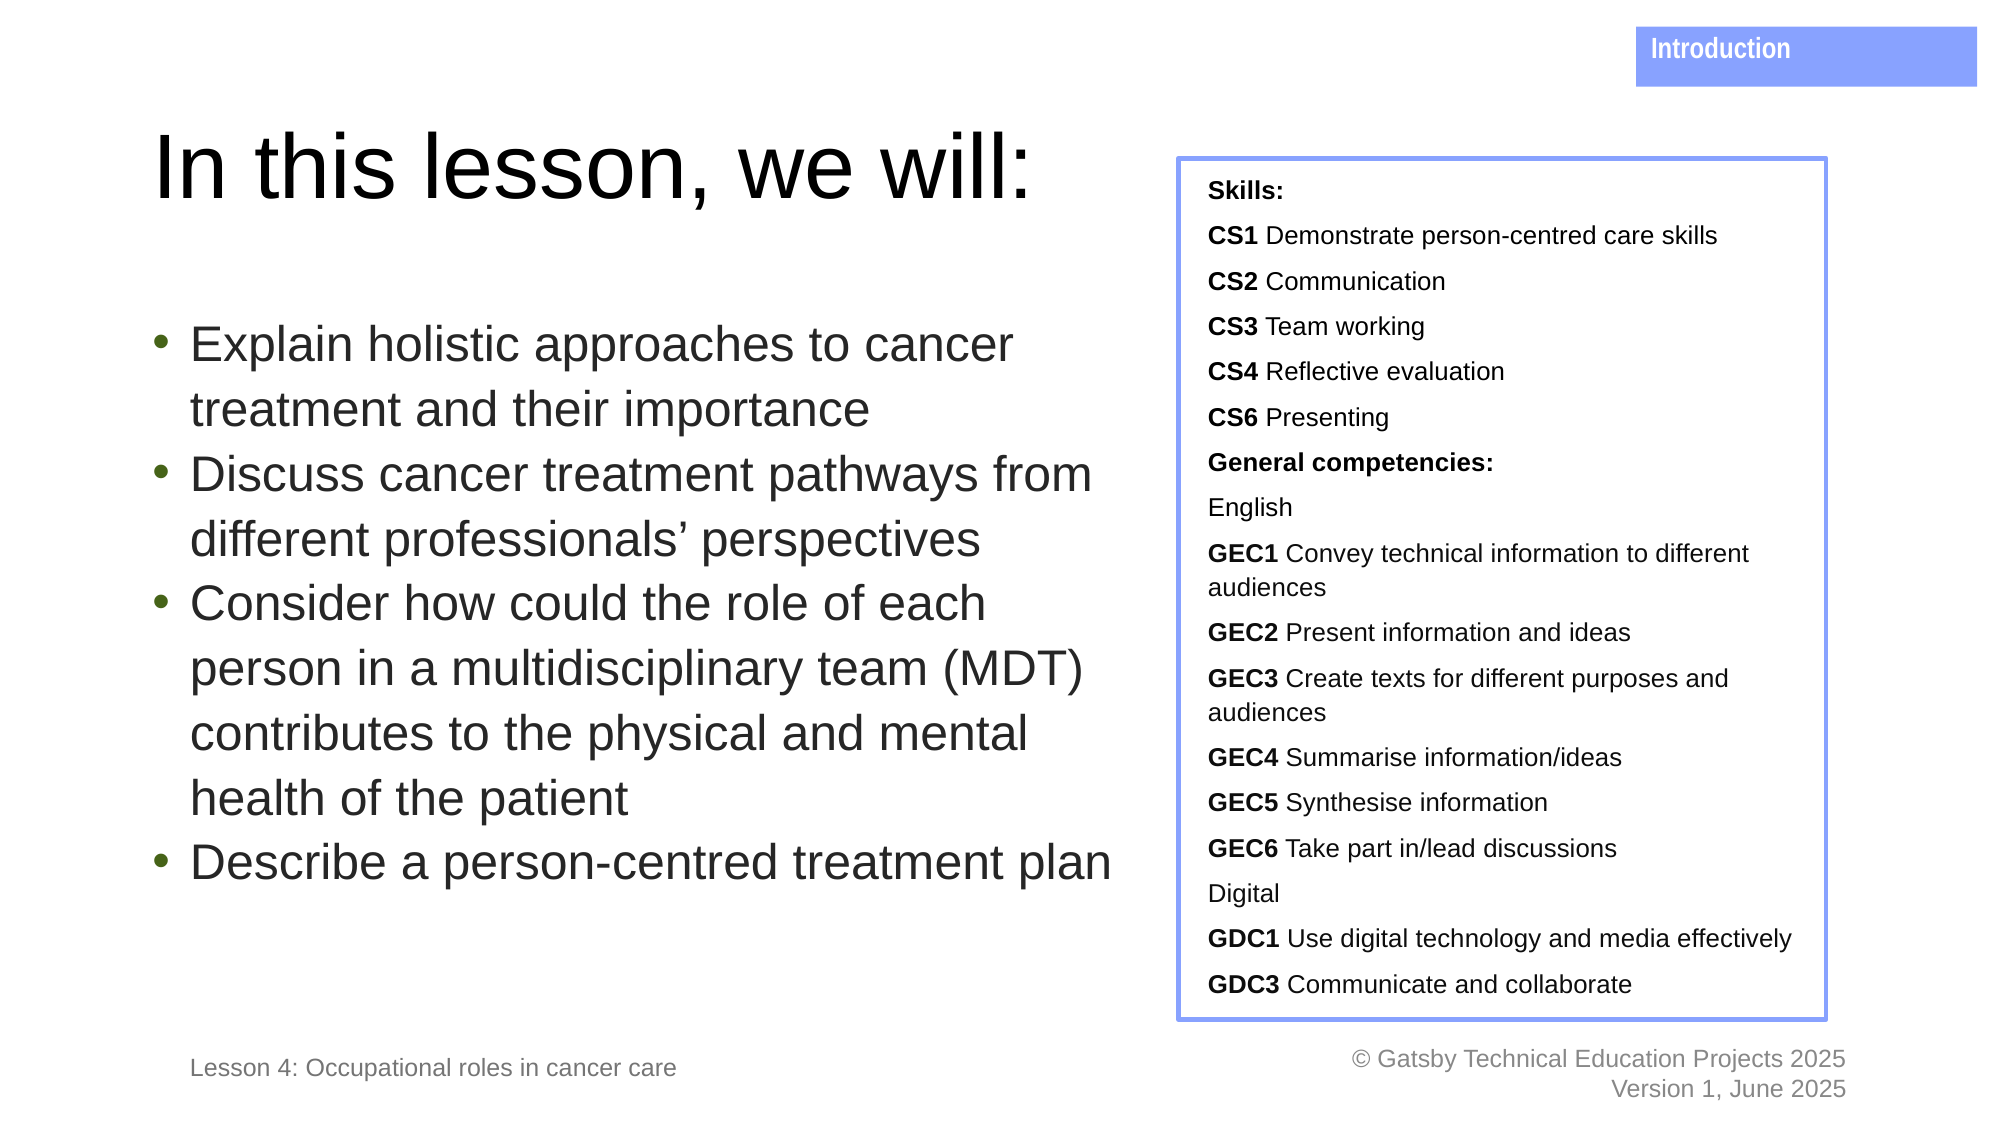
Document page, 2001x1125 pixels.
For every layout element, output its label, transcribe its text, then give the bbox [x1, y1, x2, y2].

text_box Lesson 4: Occupational roles in cancer care [137, 1042, 879, 1089]
text_box Explain holistic approaches to cancer treatment and their importance Discuss cancer treatment pathways from different professionals’ perspectives Consider how could the role of each person in a multidisciplinary team (MDT) contributes to the physical and mental health of the patient Describe a person-centred treatment plan [137, 299, 1142, 1014]
list Skills: CS1 Demonstrate person-centred care skills CS2 Communication CS3 Team working CS4 Reflective evaluation CS6 Presenting General competencies: English GEC1 Convey technical information to different audiences GEC2 Present information and ideas GEC3 Create texts for different purposes and audiences GEC4 Summarise information/ideas GEC5 Synthesise information GEC6 Take part in/lead discussions Digital GDC1 Use digital technology and media effectively GDC3 Communicate and collaborate [1176, 156, 1828, 1022]
list Introduction [1636, 26, 1978, 87]
title In this lesson, we will: [137, 59, 1863, 278]
